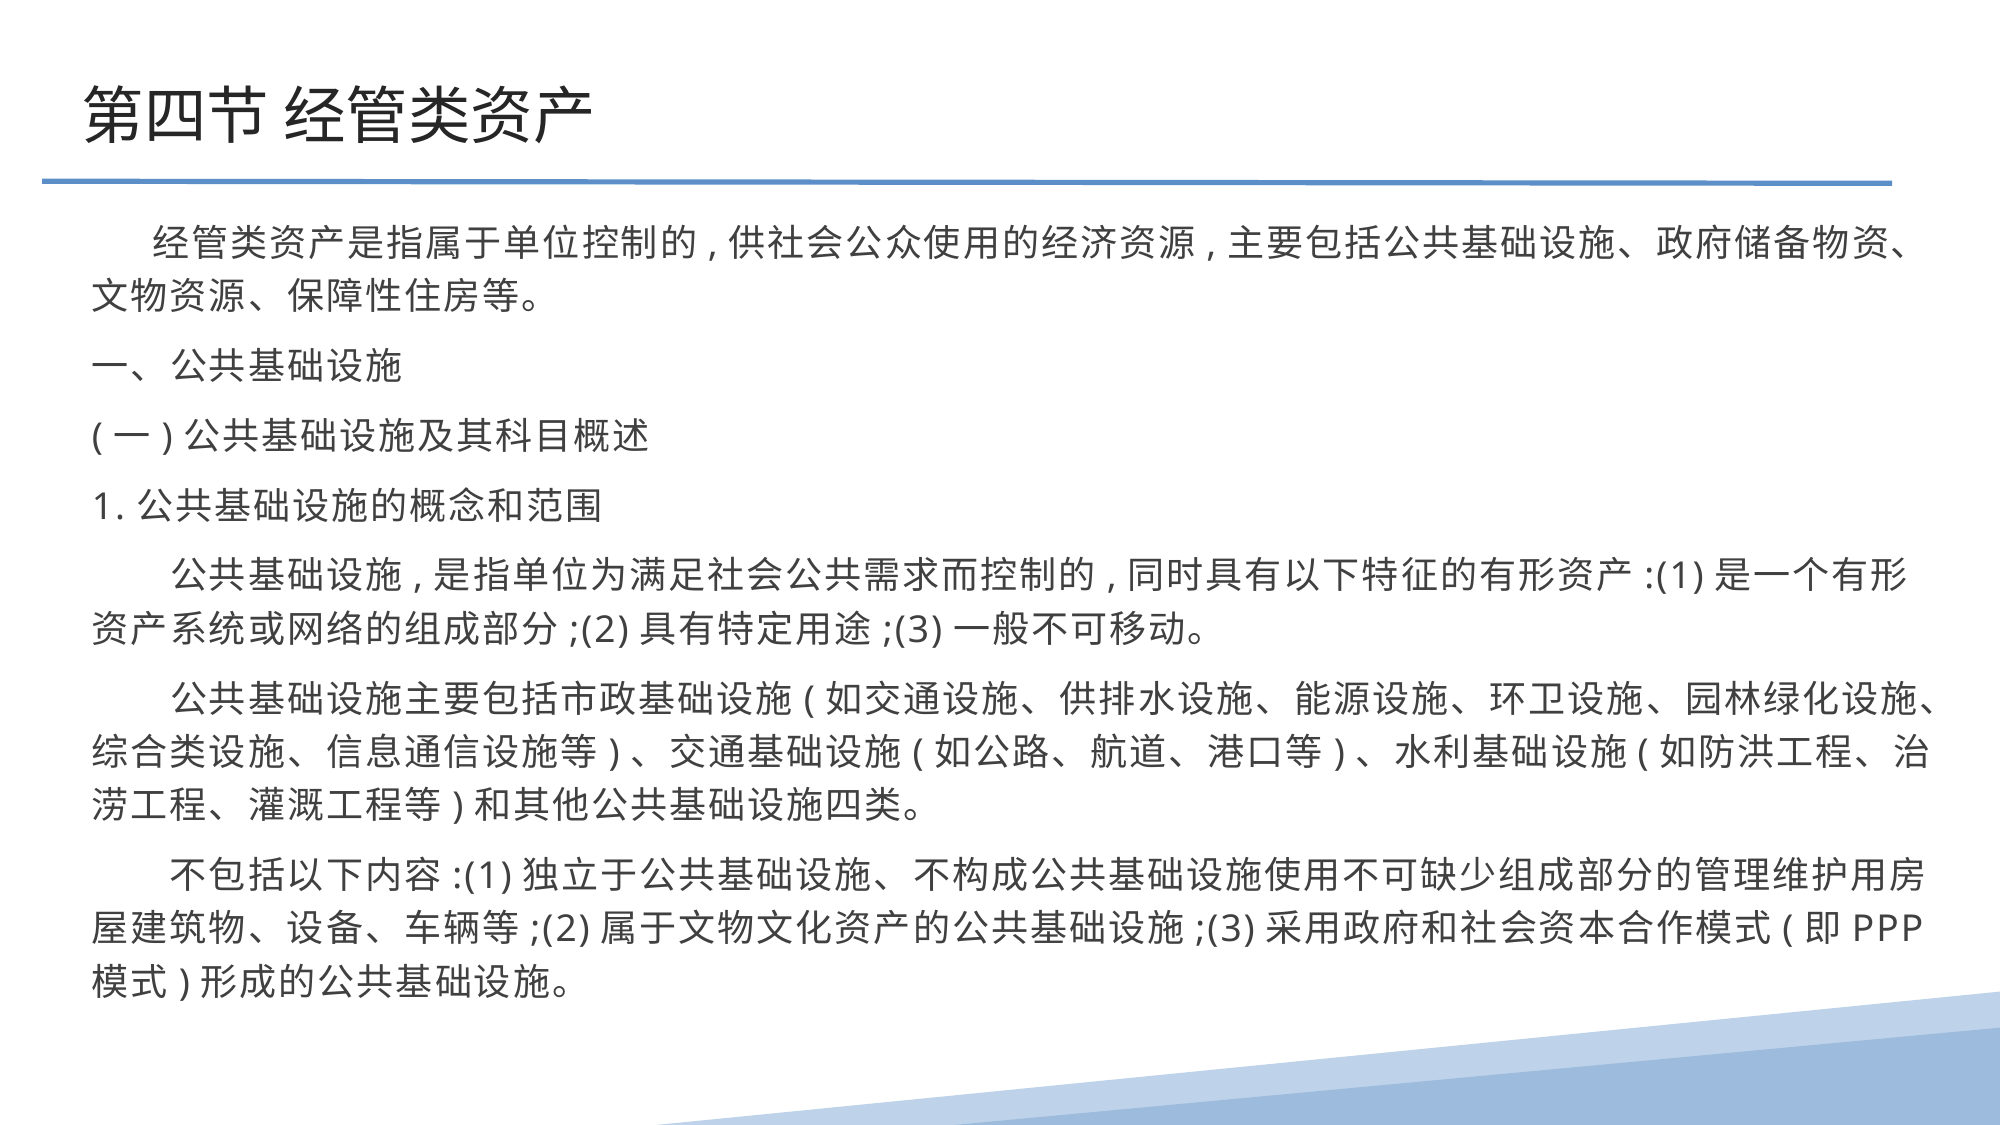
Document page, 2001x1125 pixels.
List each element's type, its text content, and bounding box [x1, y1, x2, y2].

text_box 经管类资产是指属于单位控制的,供社会公众使用的经济资源,主要包括公共基础设施、政府储备物资、文物资源、保障性住房等。 一、公共基础设施 (一)公共基础设施及其科目概述 1.公共基础设施的概念和范围 公共基础设施,是指单位为满足社会公共需求而控制的,同时具有以下特征的有形资产:(1)是一个有形资产系统或网络的组成部分;(2)具有特定用途;(3)一般不可移动。 公共基础设施主要包括市政基础设施(如交通设施、供排水设施、能源设施、环卫设施、园林绿化设施、综合类设施、信息通信设施等)、交通基础设施(如公路、航道、港口等)、水利基础设施(如防洪工程、治涝工程、灌溉工程等)和其他公共基础设施四类。 不包括以下内容:(1)独立于公共基础设施、不构成公共基础设施使用不可缺少组成部分的管理维护用房屋建筑物、设备、车辆等;(2)属于文物文化资产的公共基础设施;(3)采用政府和社会资本合作模式(即PPP模式)形成的公共基础设施。 [81, 205, 1952, 1008]
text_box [656, 991, 2000, 1125]
text_box 第四节 经管类资产 [66, 68, 1067, 159]
